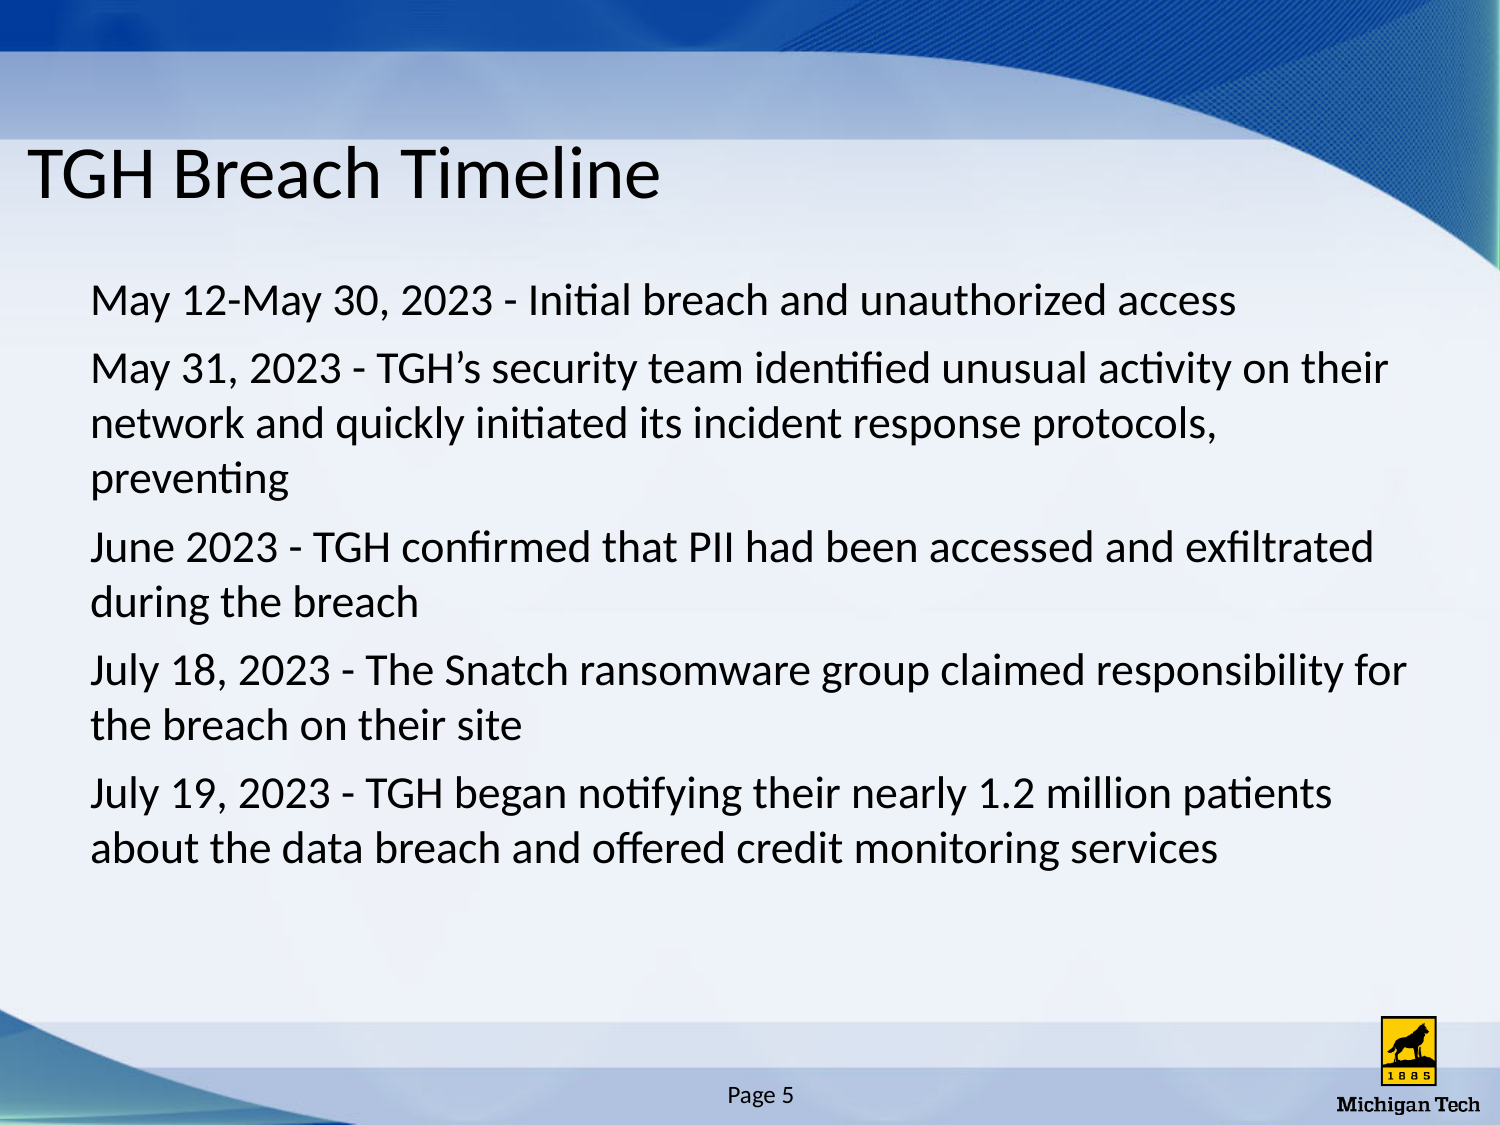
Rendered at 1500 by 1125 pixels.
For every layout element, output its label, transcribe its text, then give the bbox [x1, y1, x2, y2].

picture [0, 0, 1500, 1125]
title TGH Breach Timeline [12, 75, 1263, 263]
list May 12-May 30, 2023 - Initial breach and unauthorized access May 31, 2023 - TGH’s security team identified unusual activity on their network and quickly initiated its incident response protocols, preventing June 2023 - TGH confirmed that PII had been accessed and exfiltrated during the breach July 18, 2023 - The Snatch ransomware group claimed responsibility for the breach on their site July 19, 2023 - TGH began notifying their nearly 1.2 million patients about the data breach and offered credit monitoring services [75, 262, 1425, 1063]
